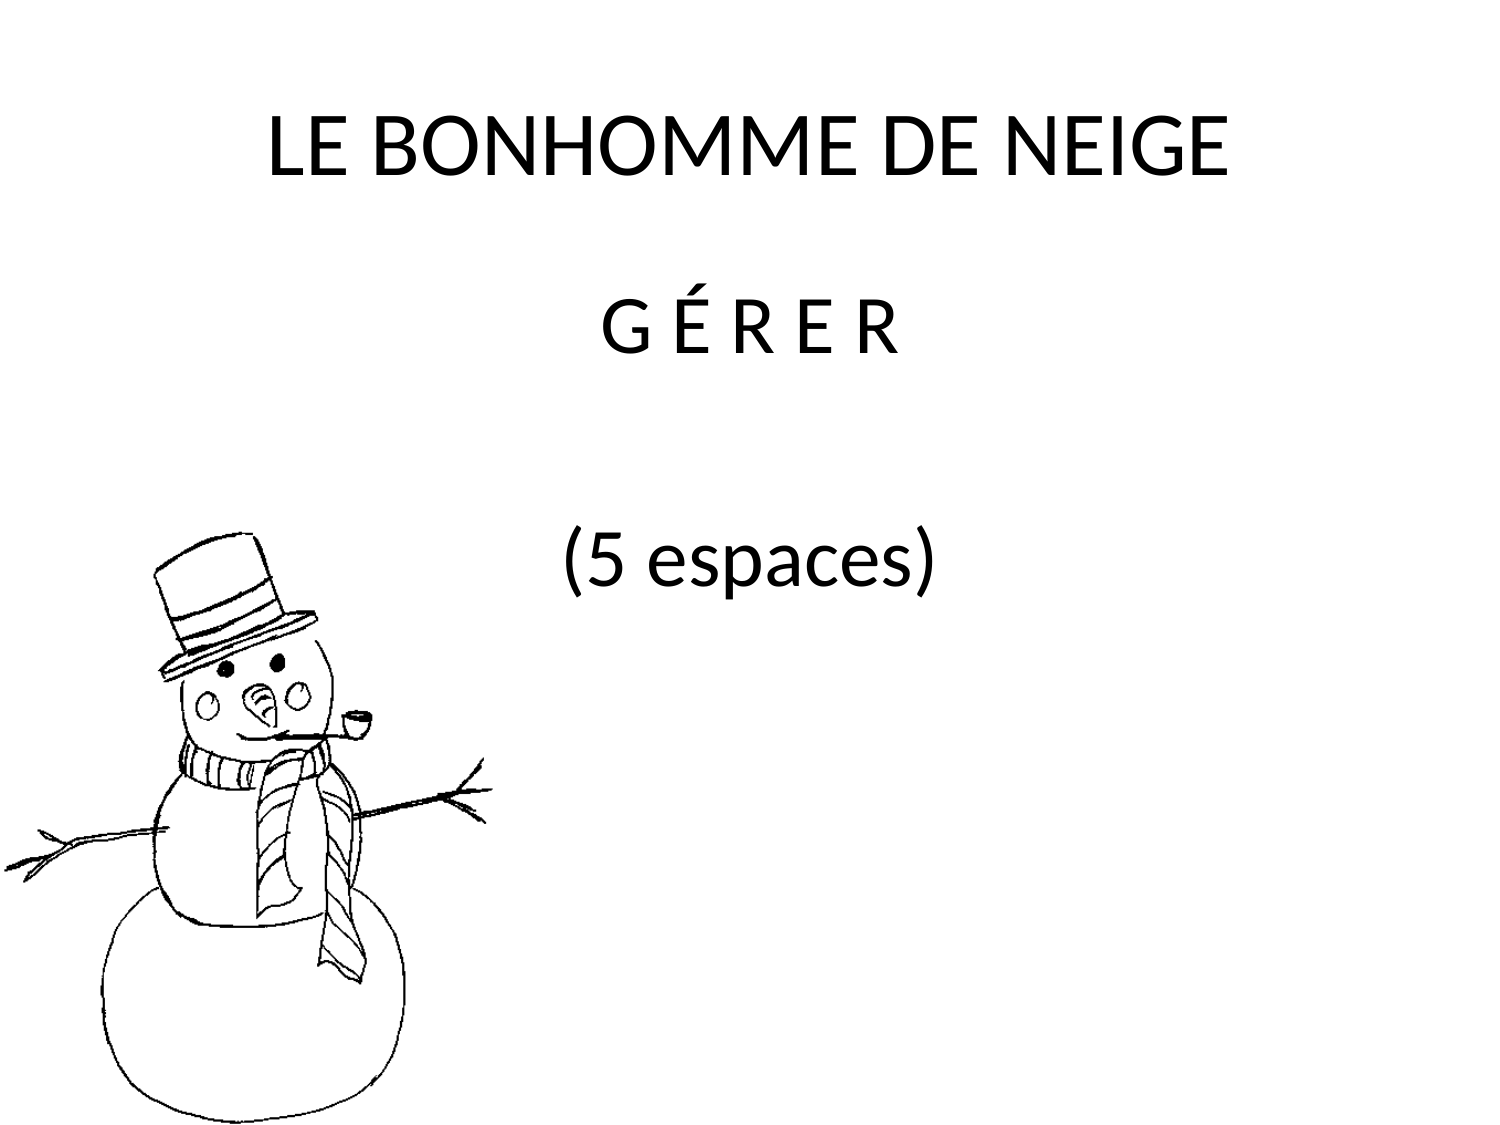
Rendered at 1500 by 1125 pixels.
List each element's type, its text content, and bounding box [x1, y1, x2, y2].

list G É R E R (5 espaces) [75, 262, 1425, 1005]
title LE BONHOMME DE NEIGE [75, 45, 1425, 233]
picture [0, 524, 496, 1125]
